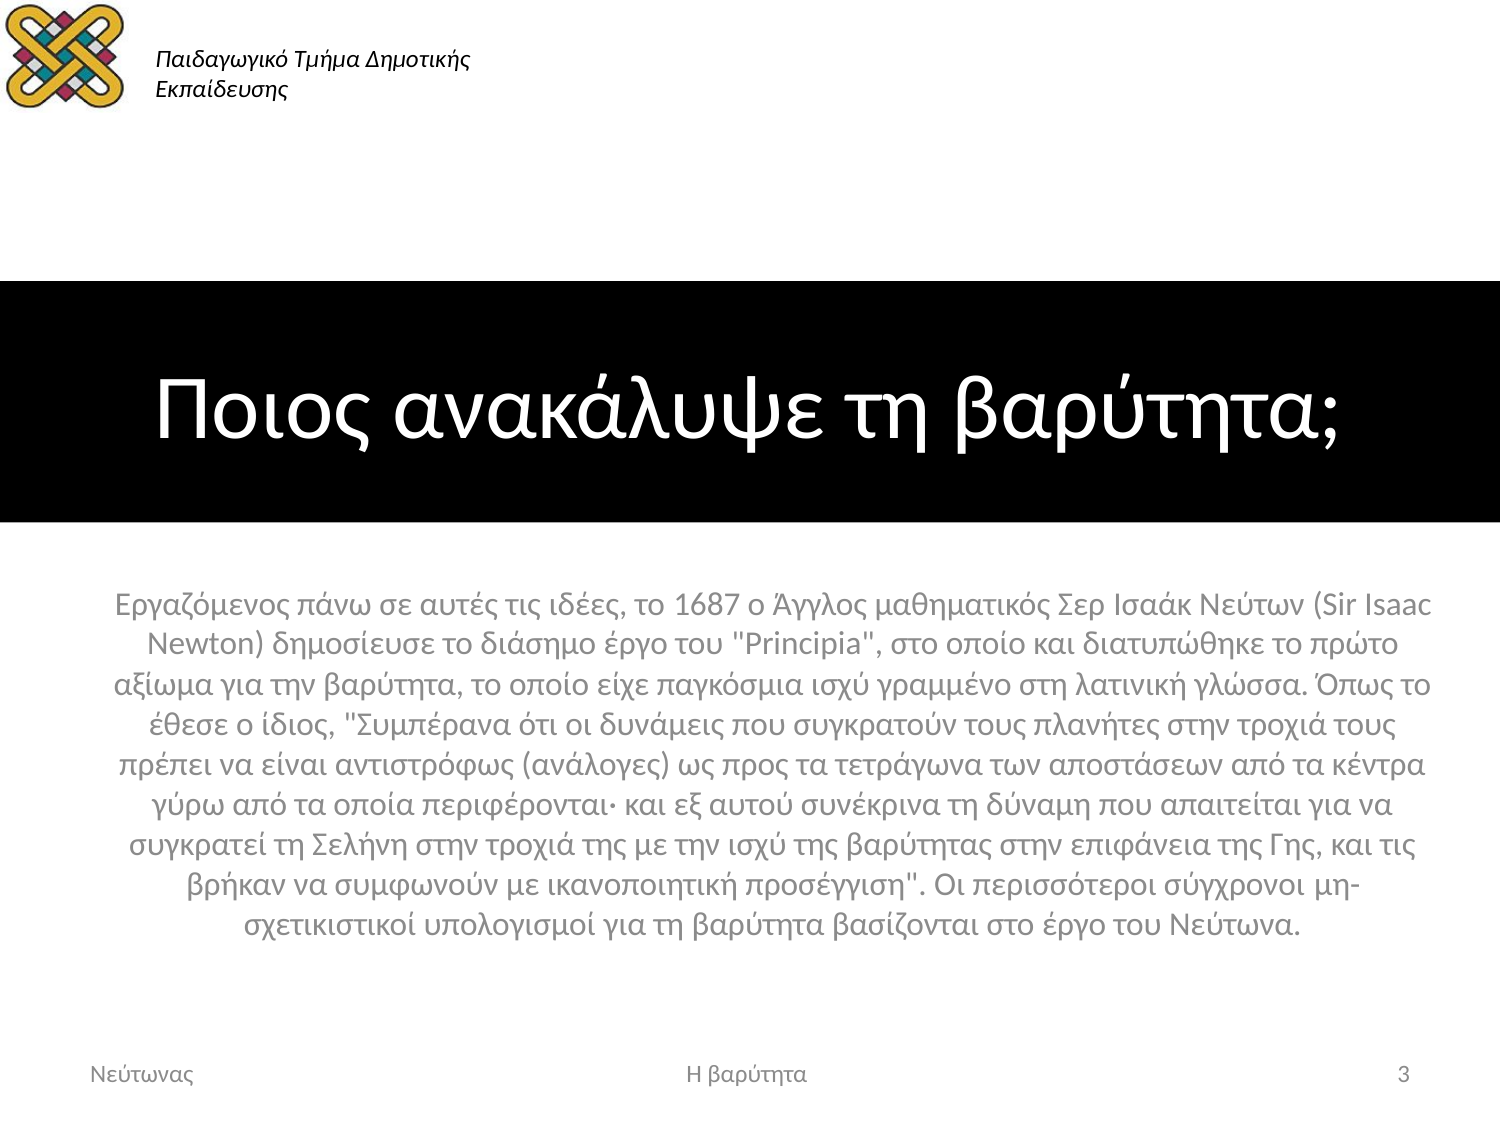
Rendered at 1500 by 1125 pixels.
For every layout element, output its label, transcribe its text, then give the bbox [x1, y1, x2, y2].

slide_number 3 [1074, 1042, 1425, 1103]
footer Η βαρύτητα [512, 1042, 988, 1103]
title Ποιος ανακάλυψε τη βαρύτητα; [0, 281, 1500, 523]
slide_number Νεύτωνας [75, 1042, 425, 1103]
subtitle Εργαζόμενος πάνω σε αυτές τις ιδέες, το 1687 ο Άγγλος μαθηματικός Σερ Ισαάκ Νεύτων (Sir Isaac Newton) δημοσίευσε το διάσημο έργο του "Principia", στο οποίο και διατυπώθηκε το πρώτο αξίωμα για την βαρύτητα, το οποίο είχε παγκόσμια ισχύ γραμμένο στη λατινική γλώσσα. Όπως το έθεσε ο ίδιος, "Συμπέρανα ότι οι δυνάμεις που συγκρατούν τους πλανήτες στην τροχιά τους πρέπει να είναι αντιστρόφως (ανάλογες) ως προς τα τετράγωνα των αποστάσεων από τα κέντρα γύρω από τα οποία περιφέρονται· και εξ αυτού συνέκρινα τη δύναμη που απαιτείται για να συγκρατεί τη Σελήνη στην τροχιά της με την ισχύ της βαρύτητας στην επιφάνεια της Γης, και τις βρήκαν να συμφωνούν με ικανοποιητική προσέγγιση". Οι περισσότεροι σύγχρονοι μη-σχετικιστικοί υπολογισμοί για τη βαρύτητα βασίζονται στο έργο του Νεύτωνα. [93, 574, 1454, 997]
picture [0, 0, 129, 113]
